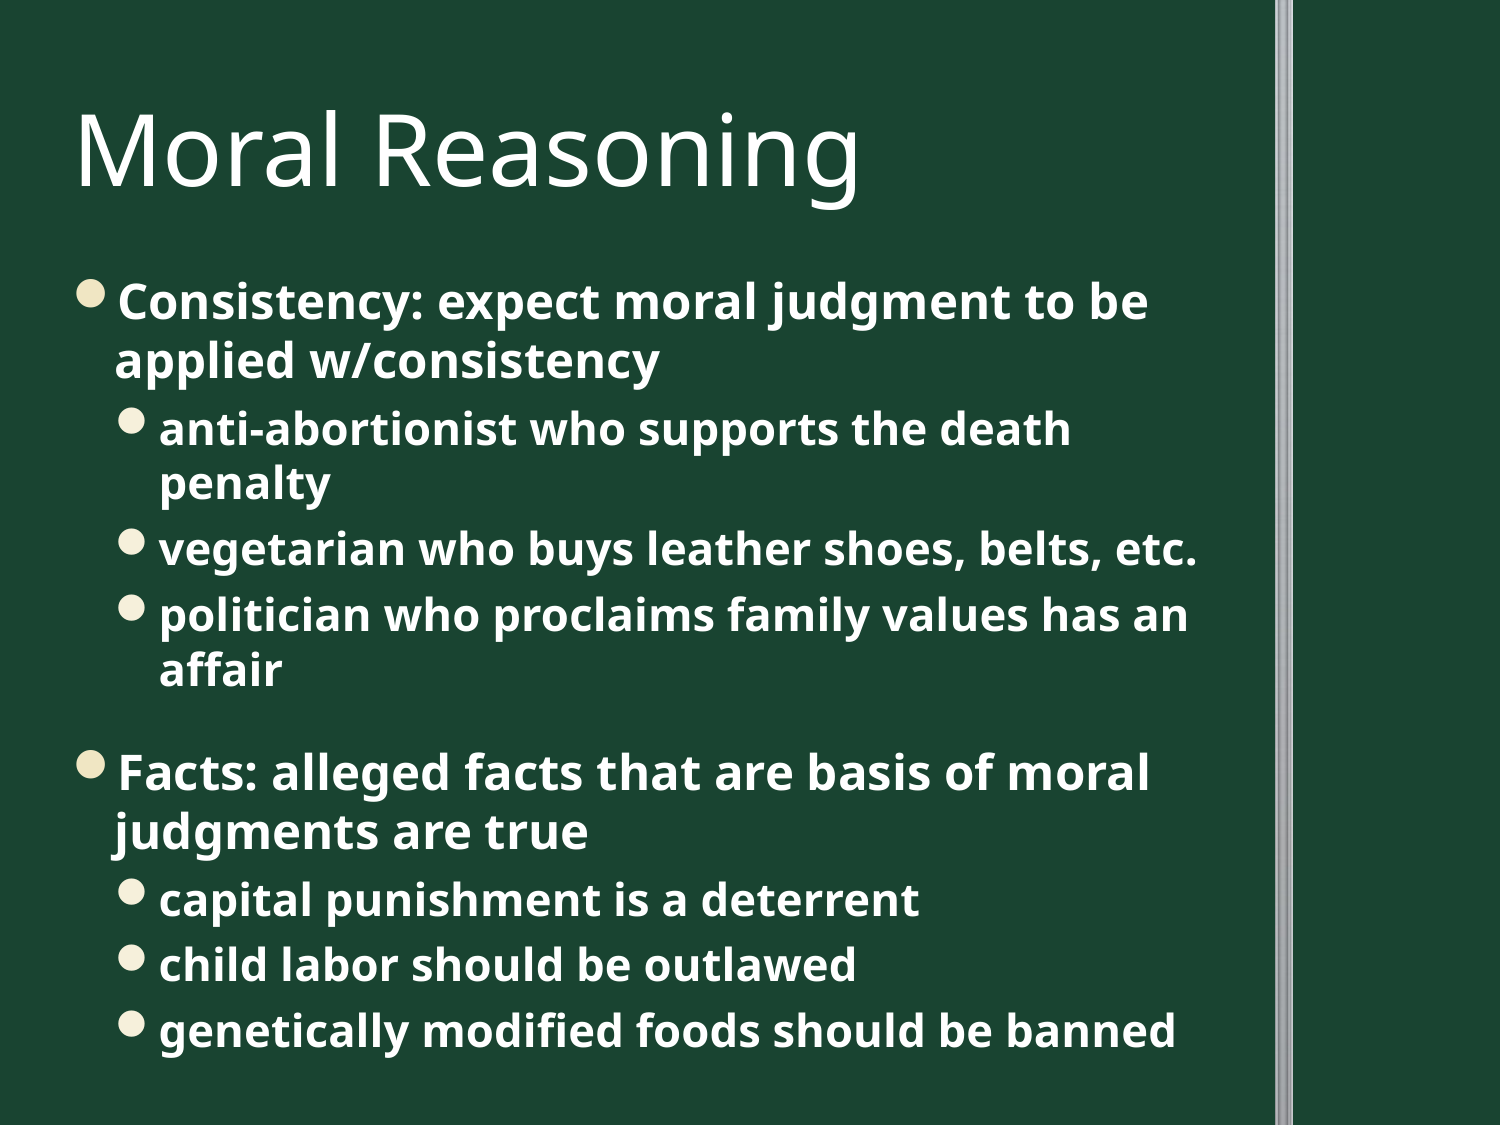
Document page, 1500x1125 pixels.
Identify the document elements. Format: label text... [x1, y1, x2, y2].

list Consistency: expect moral judgment to be applied w/consistency anti-abortionist who supports the death penalty vegetarian who buys leather shoes, belts, etc. politician who proclaims family values has an affair Facts: alleged facts that are basis of moral judgments are true capital punishment is a deterrent child labor should be outlawed genetically modified foods should be banned [57, 262, 1220, 1125]
picture [1275, 0, 1293, 1125]
title Moral Reasoning [57, 86, 1220, 207]
